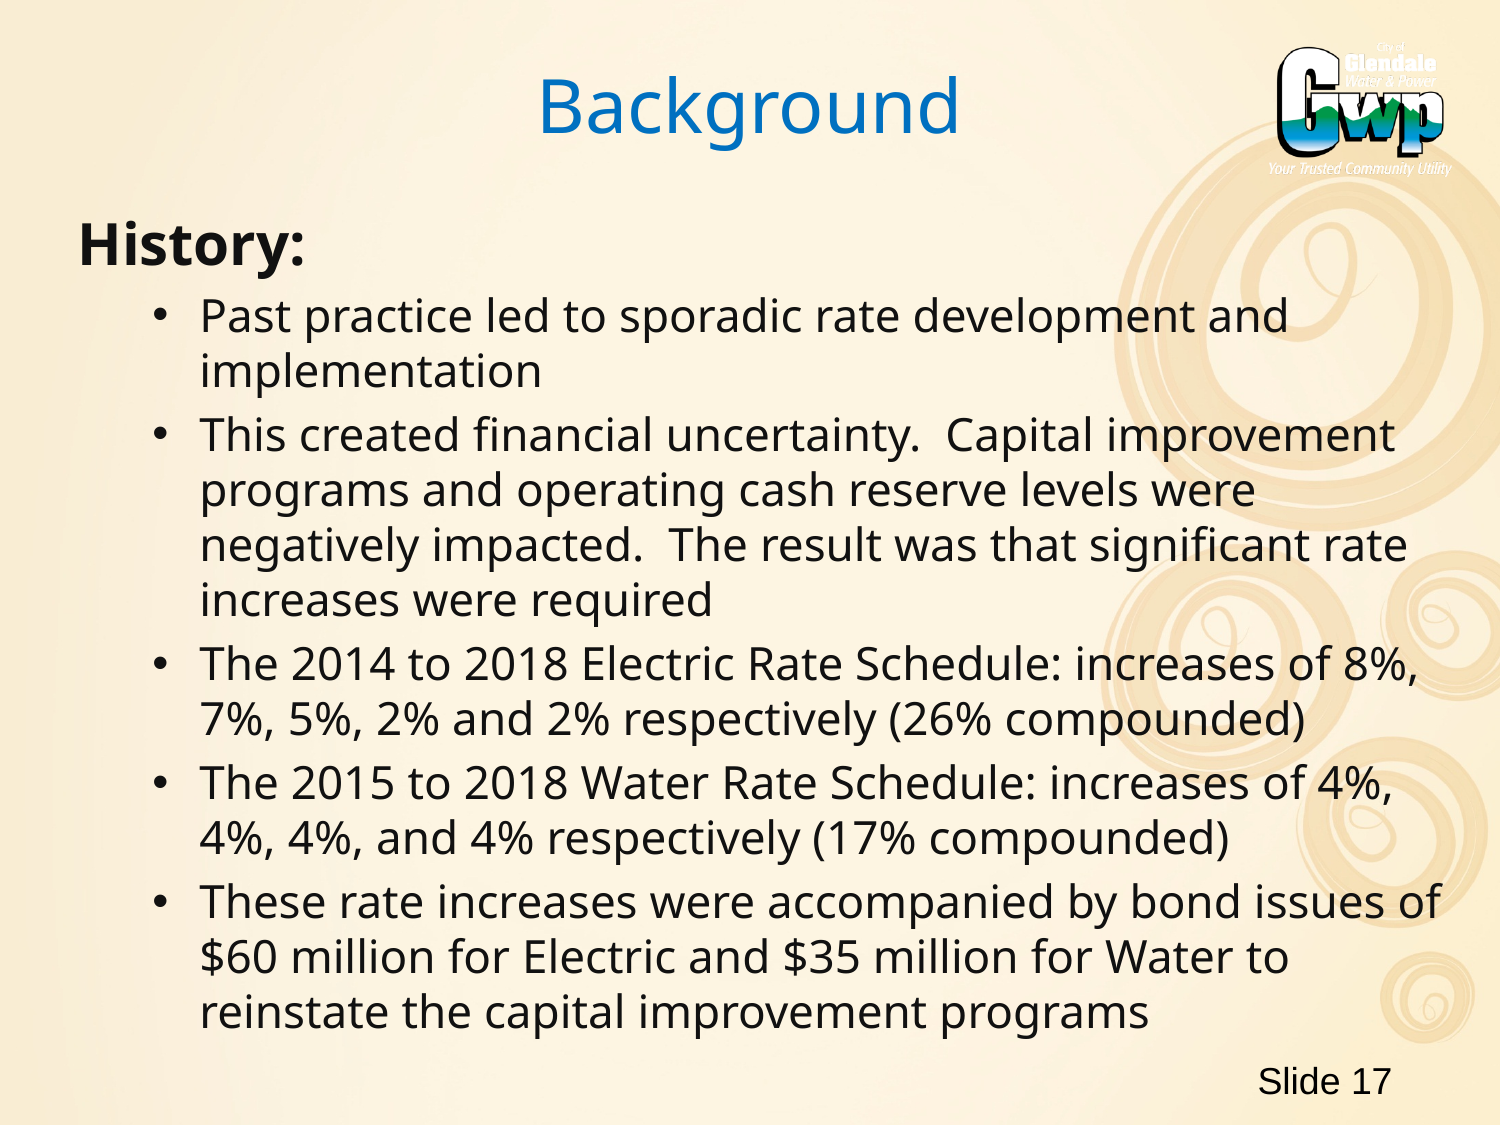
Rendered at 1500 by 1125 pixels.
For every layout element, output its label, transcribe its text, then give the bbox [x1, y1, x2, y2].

title Background [75, 37, 1425, 171]
picture [0, 0, 1500, 1125]
text_box History: Past practice led to sporadic rate development and implementation This created financial uncertainty. Capital improvement programs and operating cash reserve levels were negatively impacted. The result was that significant rate increases were required The 2014 to 2018 Electric Rate Schedule: increases of 8%, 7%, 5%, 2% and 2% respectively (26% compounded) The 2015 to 2018 Water Rate Schedule: increases of 4%, 4%, 4%, and 4% respectively (17% compounded) These rate increases were accompanied by bond issues of $60 million for Electric and $35 million for Water to reinstate the capital improvement programs [62, 199, 1475, 1088]
text_box Slide 17 [1149, 1049, 1500, 1125]
